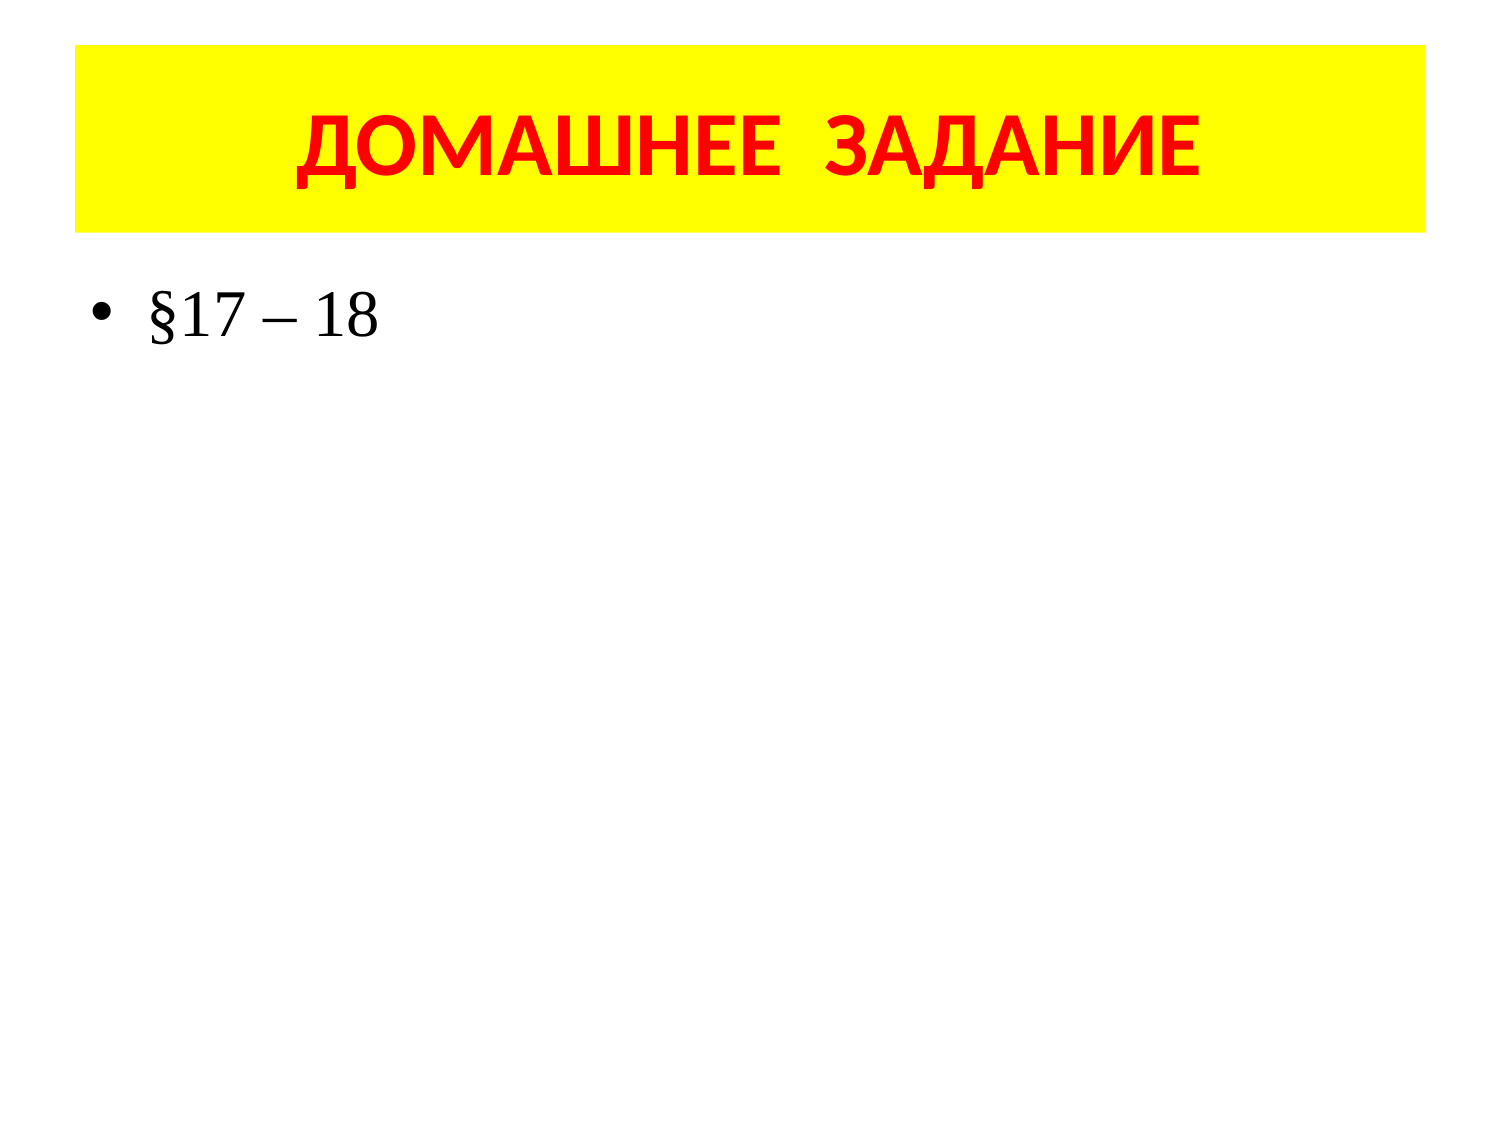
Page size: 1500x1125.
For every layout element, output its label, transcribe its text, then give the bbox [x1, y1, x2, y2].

list §17 – 18 [75, 262, 1425, 1005]
title ДОМАШНЕЕ ЗАДАНИЕ [75, 45, 1425, 233]
